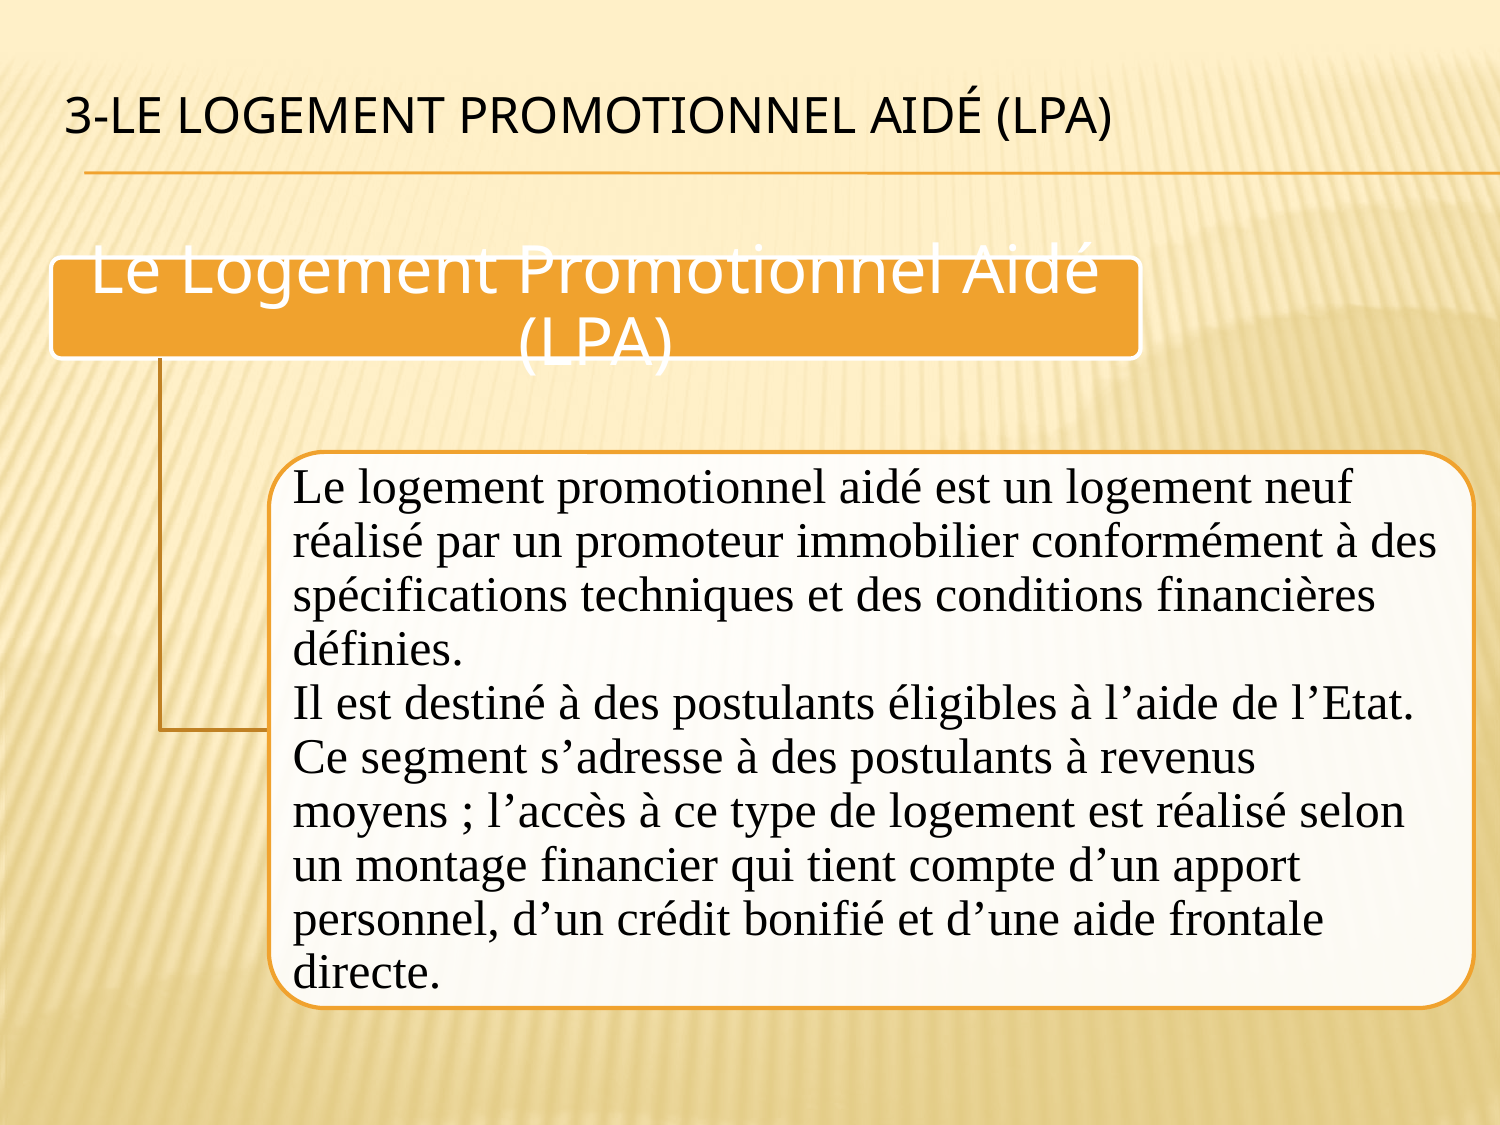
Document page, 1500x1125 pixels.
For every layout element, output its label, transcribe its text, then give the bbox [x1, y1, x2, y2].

title 3-Le Logement Promotionnel Aidé (LPA) [50, 75, 1475, 175]
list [49, 175, 1476, 1091]
